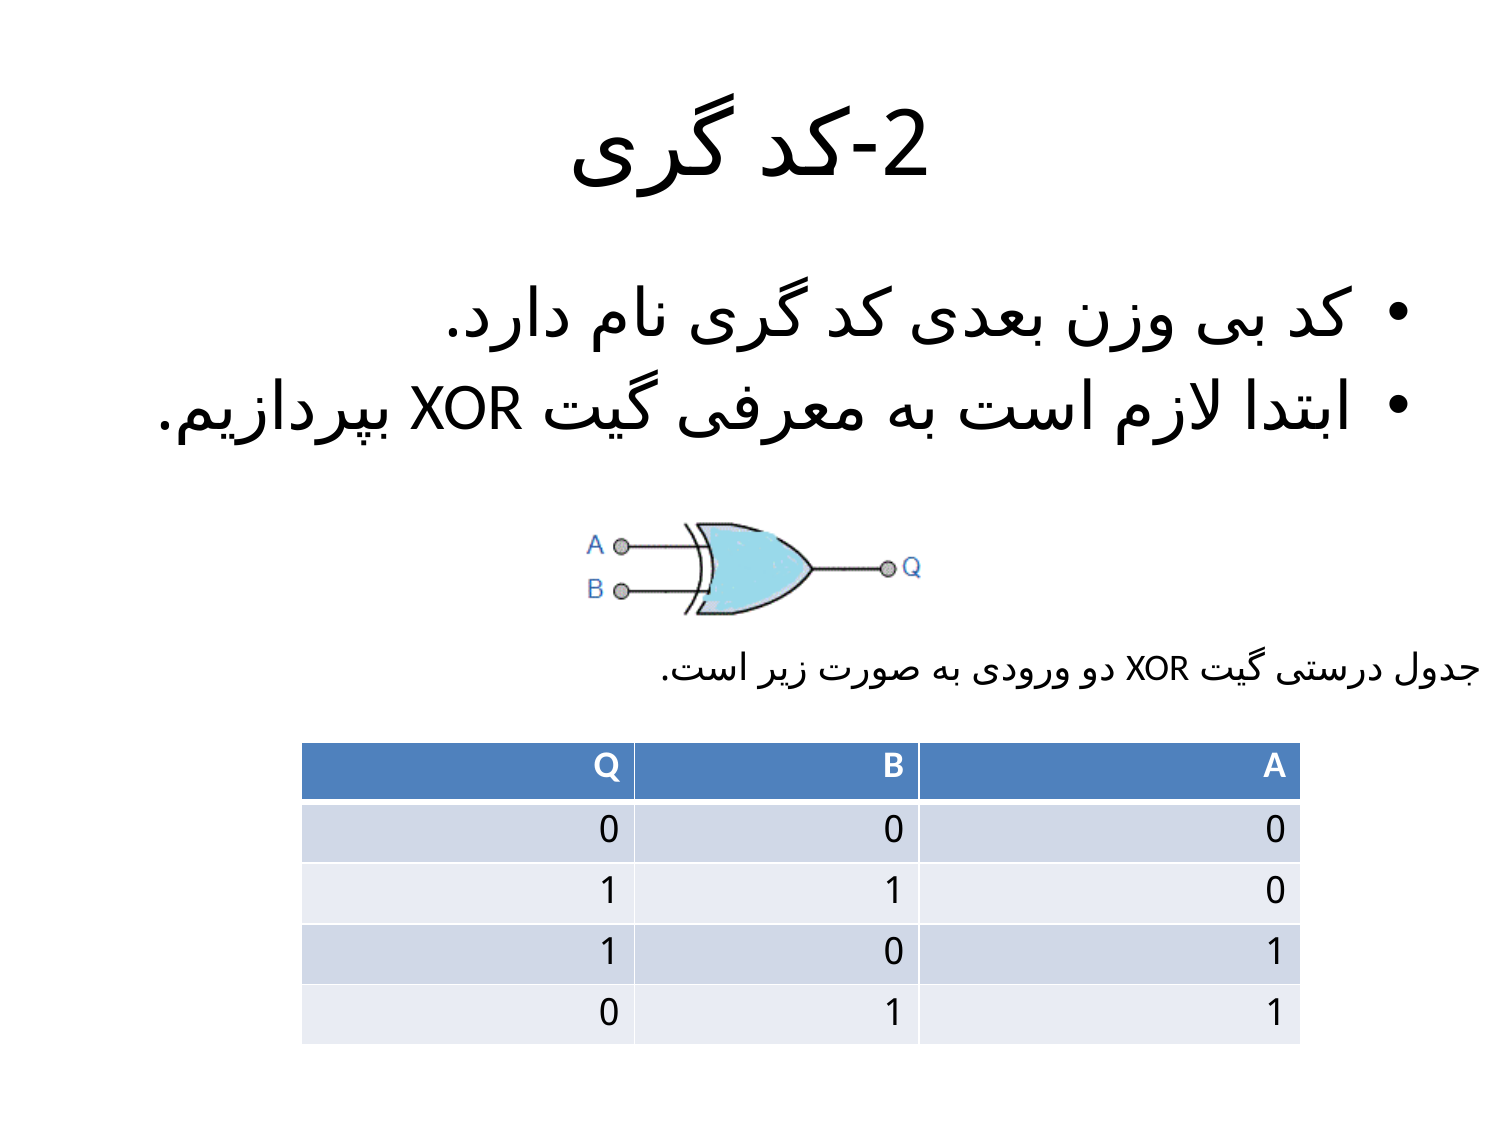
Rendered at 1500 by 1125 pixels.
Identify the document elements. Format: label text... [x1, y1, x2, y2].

table_header B [635, 743, 918, 799]
table_cell 1 [635, 864, 918, 923]
table_cell 1 [920, 985, 1300, 1044]
table_header A [920, 743, 1300, 799]
table_cell 0 [635, 805, 918, 862]
table_cell 1 [635, 985, 918, 1044]
table_cell 0 [302, 985, 634, 1044]
table_cell 0 [302, 805, 634, 862]
text_box جدول درستی گیت XOR دو ورودی به صورت زیر است. [645, 635, 1497, 741]
table_cell 1 [302, 864, 634, 923]
table_header Q [302, 743, 634, 799]
table_cell 0 [920, 805, 1300, 862]
title 2-کد گری [75, 45, 1425, 233]
table_cell 0 [635, 925, 918, 984]
picture [554, 488, 946, 637]
table_cell 1 [920, 925, 1300, 984]
table_cell 0 [920, 864, 1300, 923]
list کد بی وزن بعدی کد گری نام دارد. ابتدا لازم است به معرفی گیت XOR بپردازیم. [75, 262, 1425, 1005]
table_cell 1 [302, 925, 634, 984]
